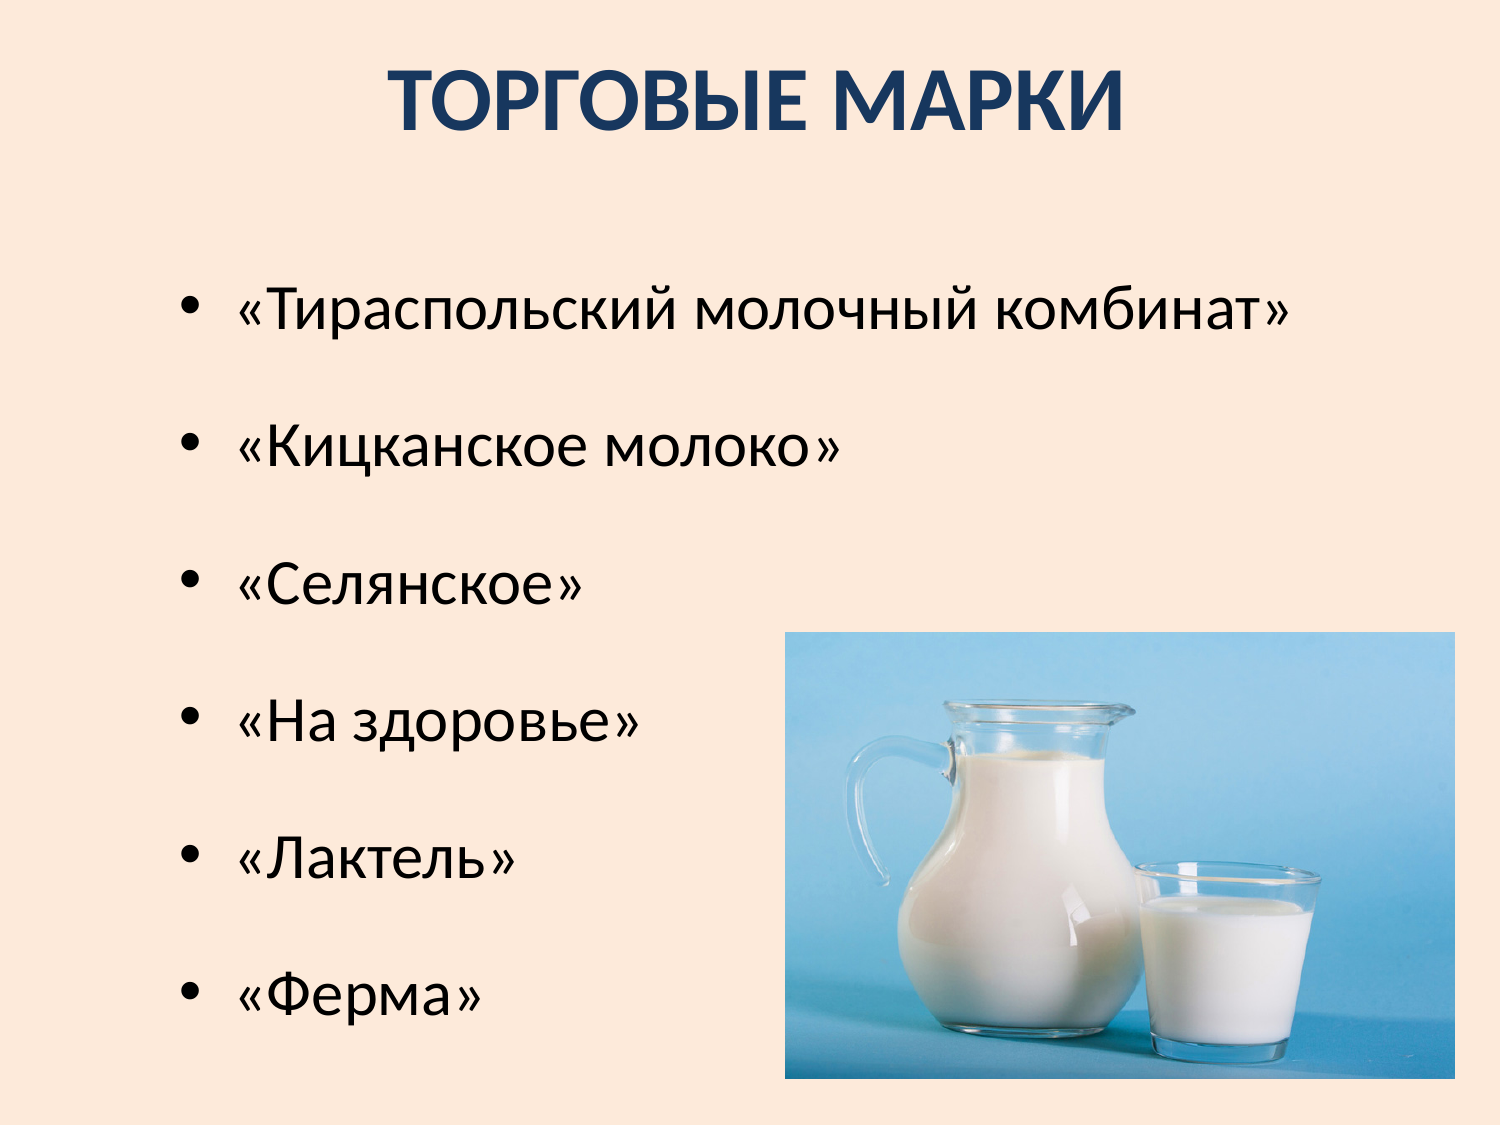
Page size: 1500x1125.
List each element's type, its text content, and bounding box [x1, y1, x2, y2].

picture [784, 632, 1455, 1080]
list «Тираспольский молочный комбинат» «Кицканское молоко» «Селянское» «На здоровье» «Лактель» «Ферма» [164, 210, 1355, 1043]
title ТОРГОВЫЕ МАРКИ [82, 0, 1432, 188]
